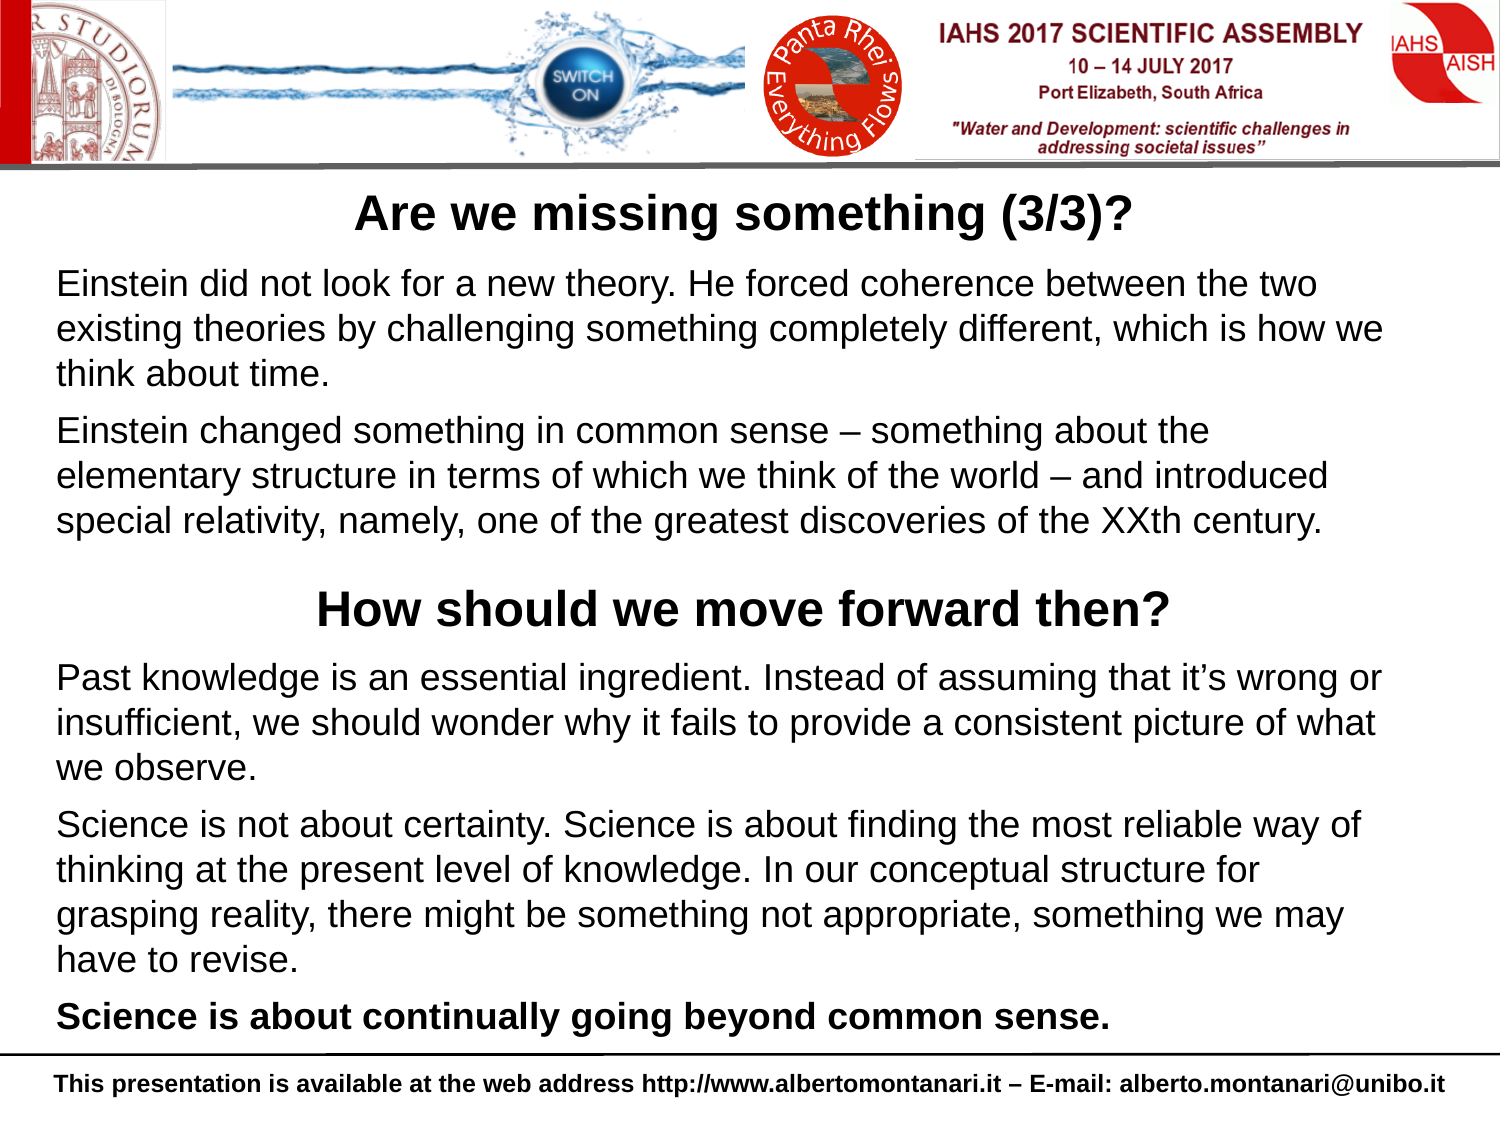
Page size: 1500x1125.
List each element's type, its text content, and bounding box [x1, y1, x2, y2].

text_box How should we move forward then? [41, 569, 1447, 645]
text_box Einstein did not look for a new theory. He forced coherence between the two existing theories by challenging something completely different, which is how we think about time. Einstein changed something in common sense – something about the elementary structure in terms of which we think of the world – and introduced special relativity, namely, one of the greatest discoveries of the XXth century. [41, 251, 1406, 549]
picture [172, 2, 745, 161]
picture [750, 0, 1500, 172]
text_box Are we missing something (3/3)? [41, 172, 1447, 248]
picture [31, 0, 167, 161]
text_box Past knowledge is an essential ingredient. Instead of assuming that it’s wrong or insufficient, we should wonder why it fails to provide a consistent picture of what we observe. Science is not about certainty. Science is about finding the most reliable way of thinking at the present level of knowledge. In our conceptual structure for grasping reality, there might be something not appropriate, something we may have to revise. Science is about continually going beyond common sense. [41, 645, 1406, 1045]
